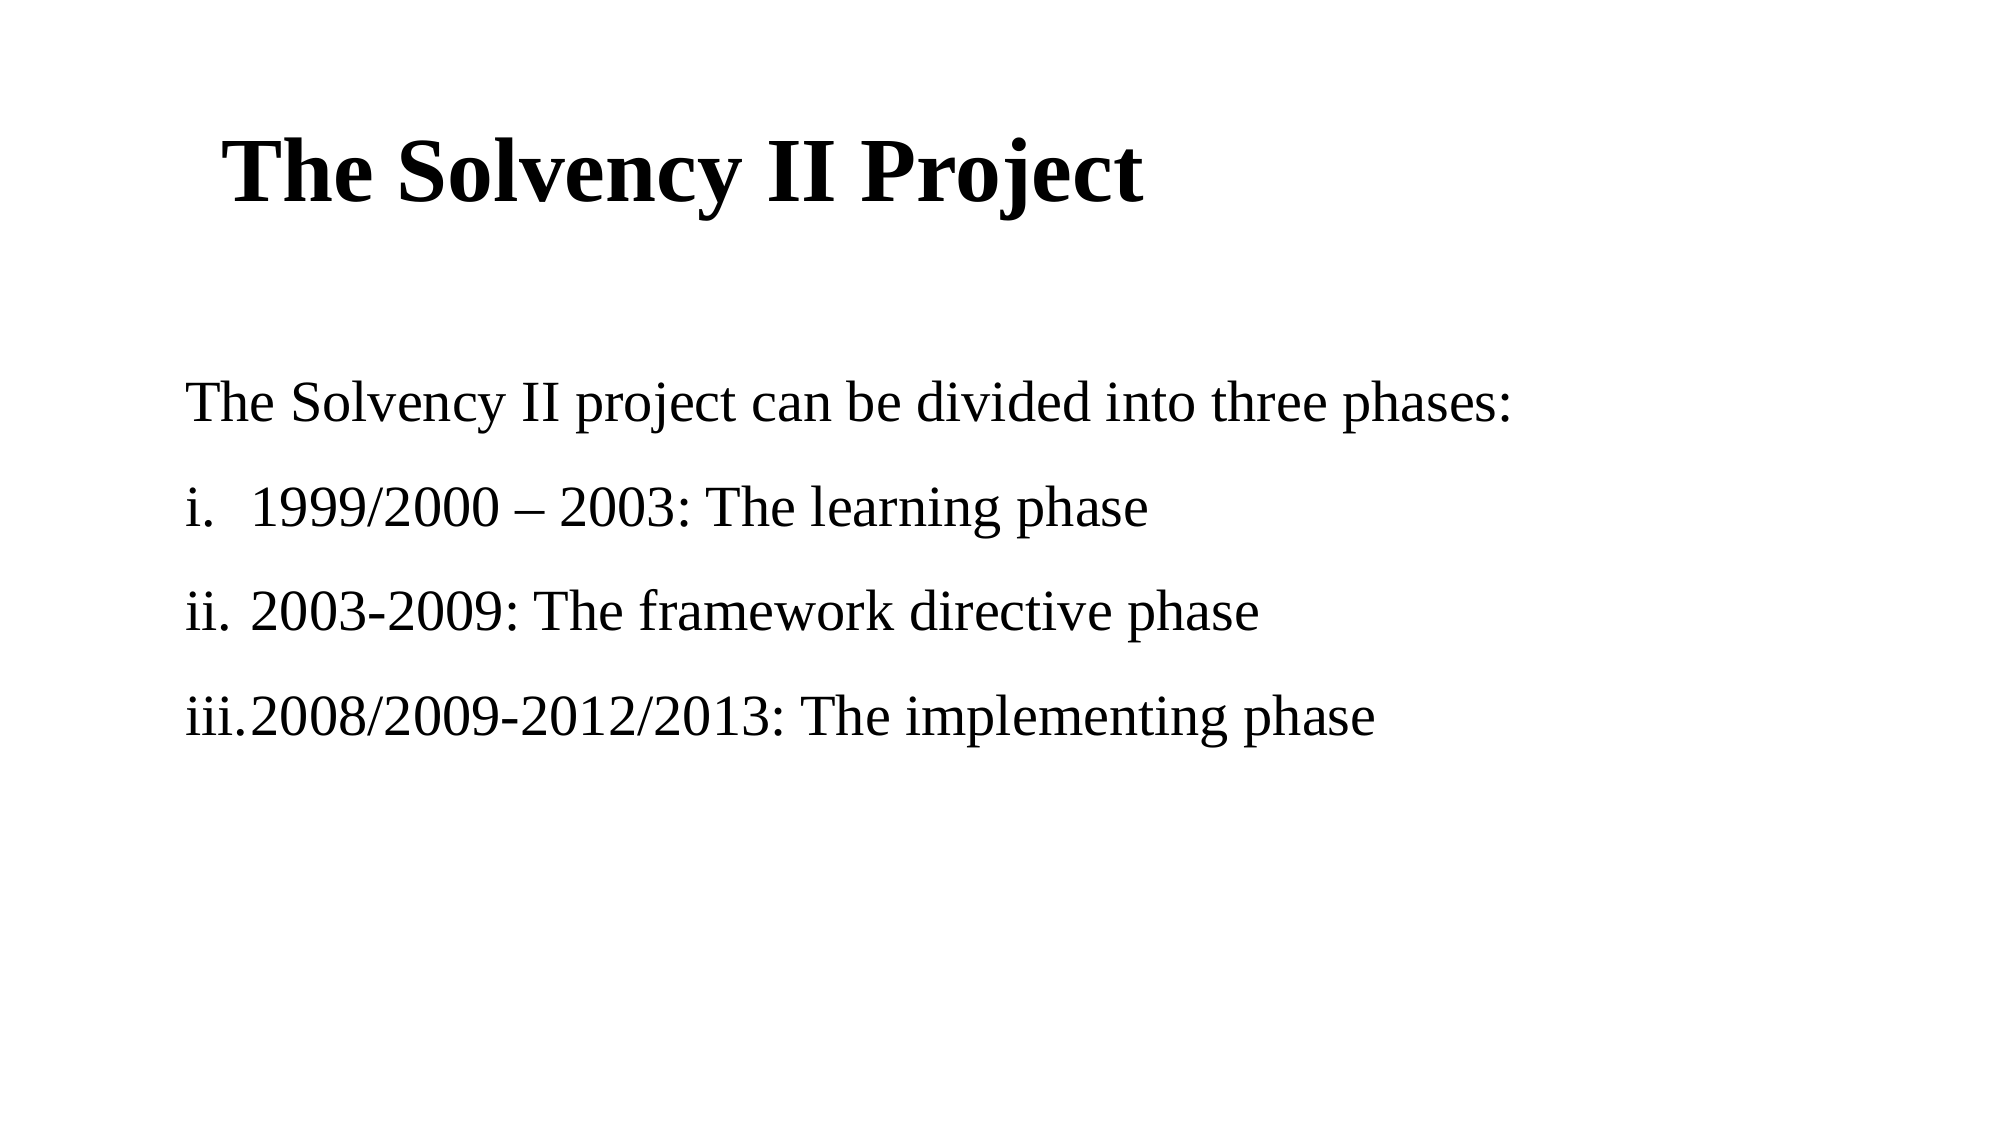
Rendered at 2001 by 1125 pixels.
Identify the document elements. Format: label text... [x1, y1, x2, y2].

list The Solvency II project can be divided into three phases: 1999/2000 – 2003: The learning phase 2003-2009: The framework directive phase 2008/2009-2012/2013: The implementing phase [170, 320, 1792, 958]
title The Solvency II Project [206, 111, 1617, 234]
